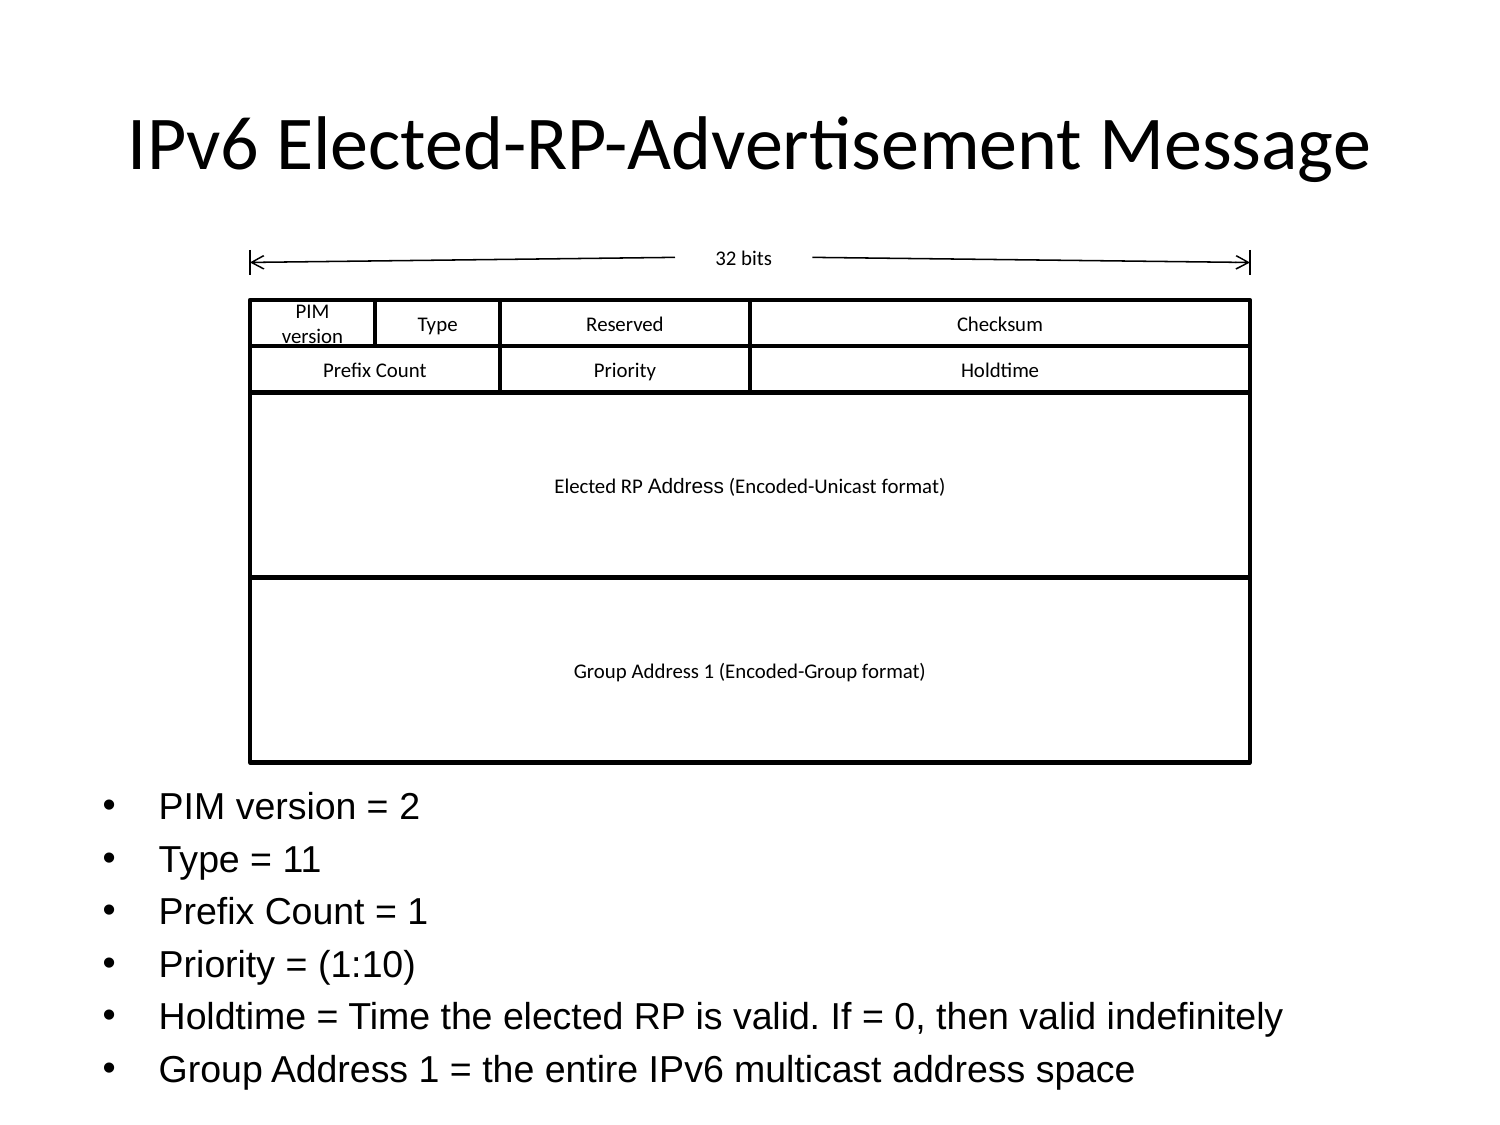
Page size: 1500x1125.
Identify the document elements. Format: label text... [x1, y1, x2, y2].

text_box Checksum [752, 298, 1252, 344]
text_box PIM version [248, 298, 373, 344]
text_box Group Address 1 (Encoded-Group format) [248, 575, 1252, 765]
list PIM version = 2 Type = 11 Prefix Count = 1 Priority = (1:10) Holdtime = Time the elected RP is valid. If = 0, then valid indefinitely Group Address 1 = the entire IPv6 multicast address space [87, 774, 1438, 1100]
text_box 32 bits [674, 237, 813, 278]
text_box Reserved [498, 298, 752, 344]
text_box Holdtime [748, 344, 1252, 390]
text_box Prefix Count [248, 344, 498, 390]
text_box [812, 257, 1251, 263]
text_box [249, 257, 676, 263]
text_box Type [373, 298, 498, 344]
title IPv6 Elected-RP-Advertisement Message [75, 45, 1425, 233]
text_box Priority [498, 344, 748, 390]
text_box Elected RP Address (Encoded-Unicast format) [248, 390, 1252, 575]
